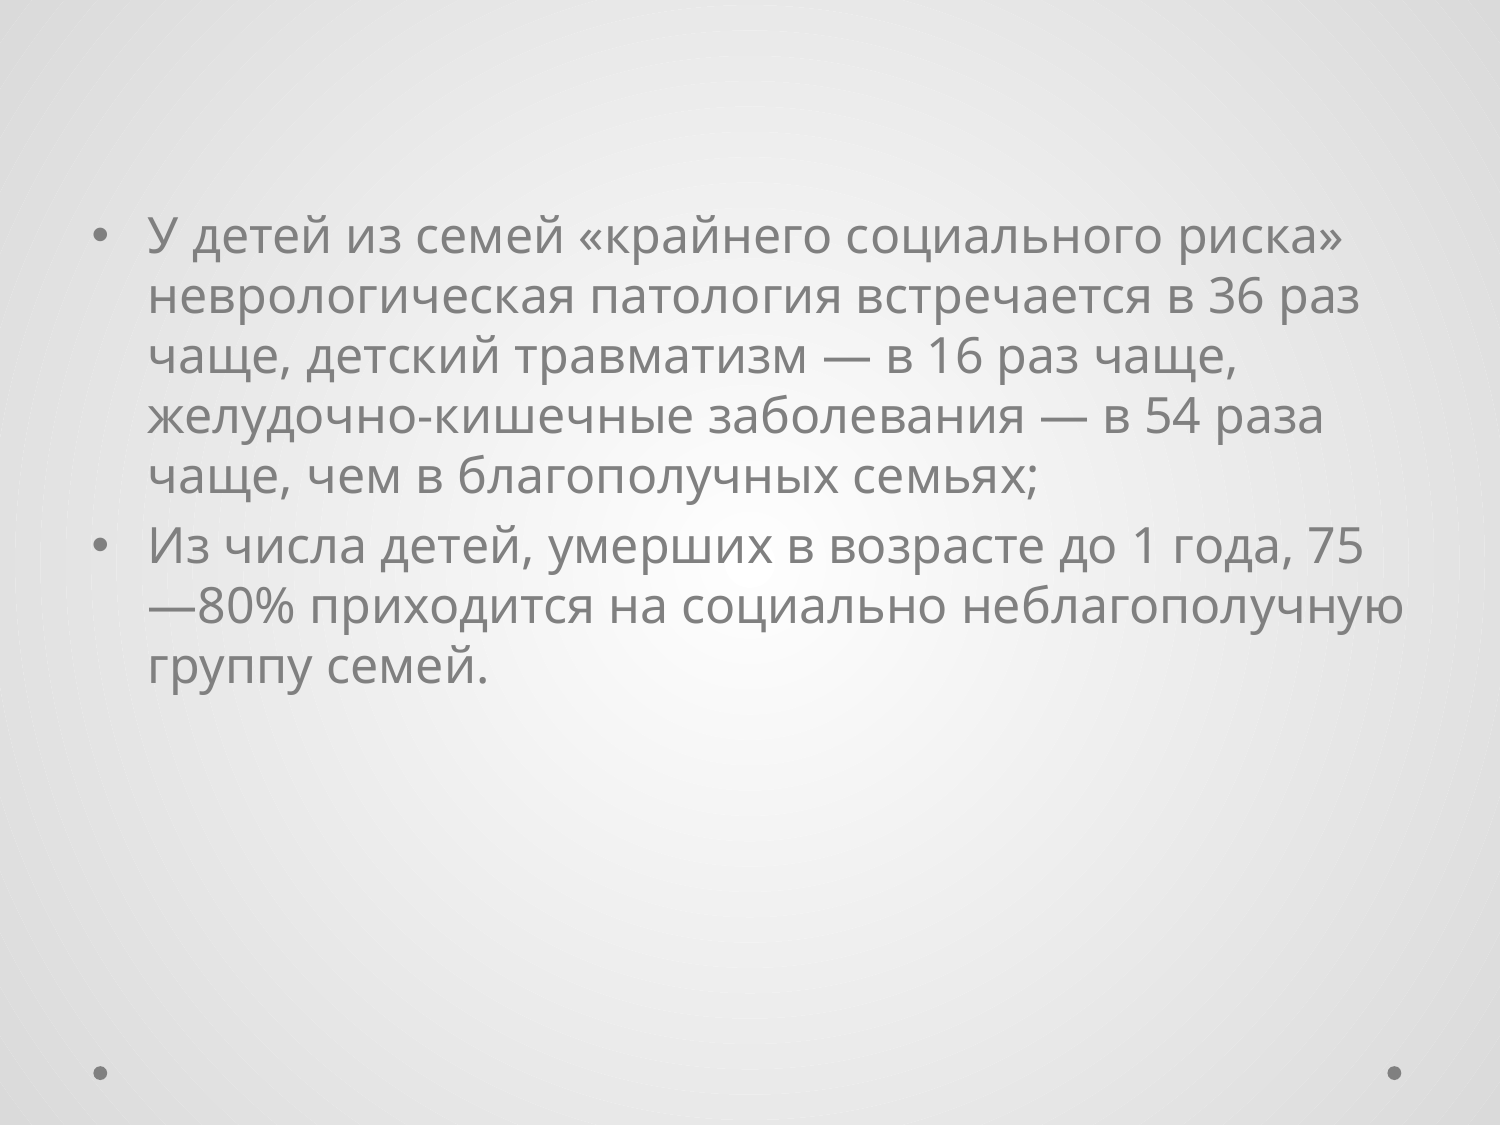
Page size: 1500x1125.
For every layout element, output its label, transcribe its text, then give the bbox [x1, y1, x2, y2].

list У детей из семей «крайнего социального риска» неврологическая патология встречается в 36 раз чаще, детский травматизм — в 16 раз чаще, желудочно-кишечные заболевания — в 54 раза чаще, чем в благополучных семьях; Из числа детей, умерших в возрасте до 1 года, 75—80% приходится на социально неблагополучную группу семей. [76, 196, 1427, 939]
